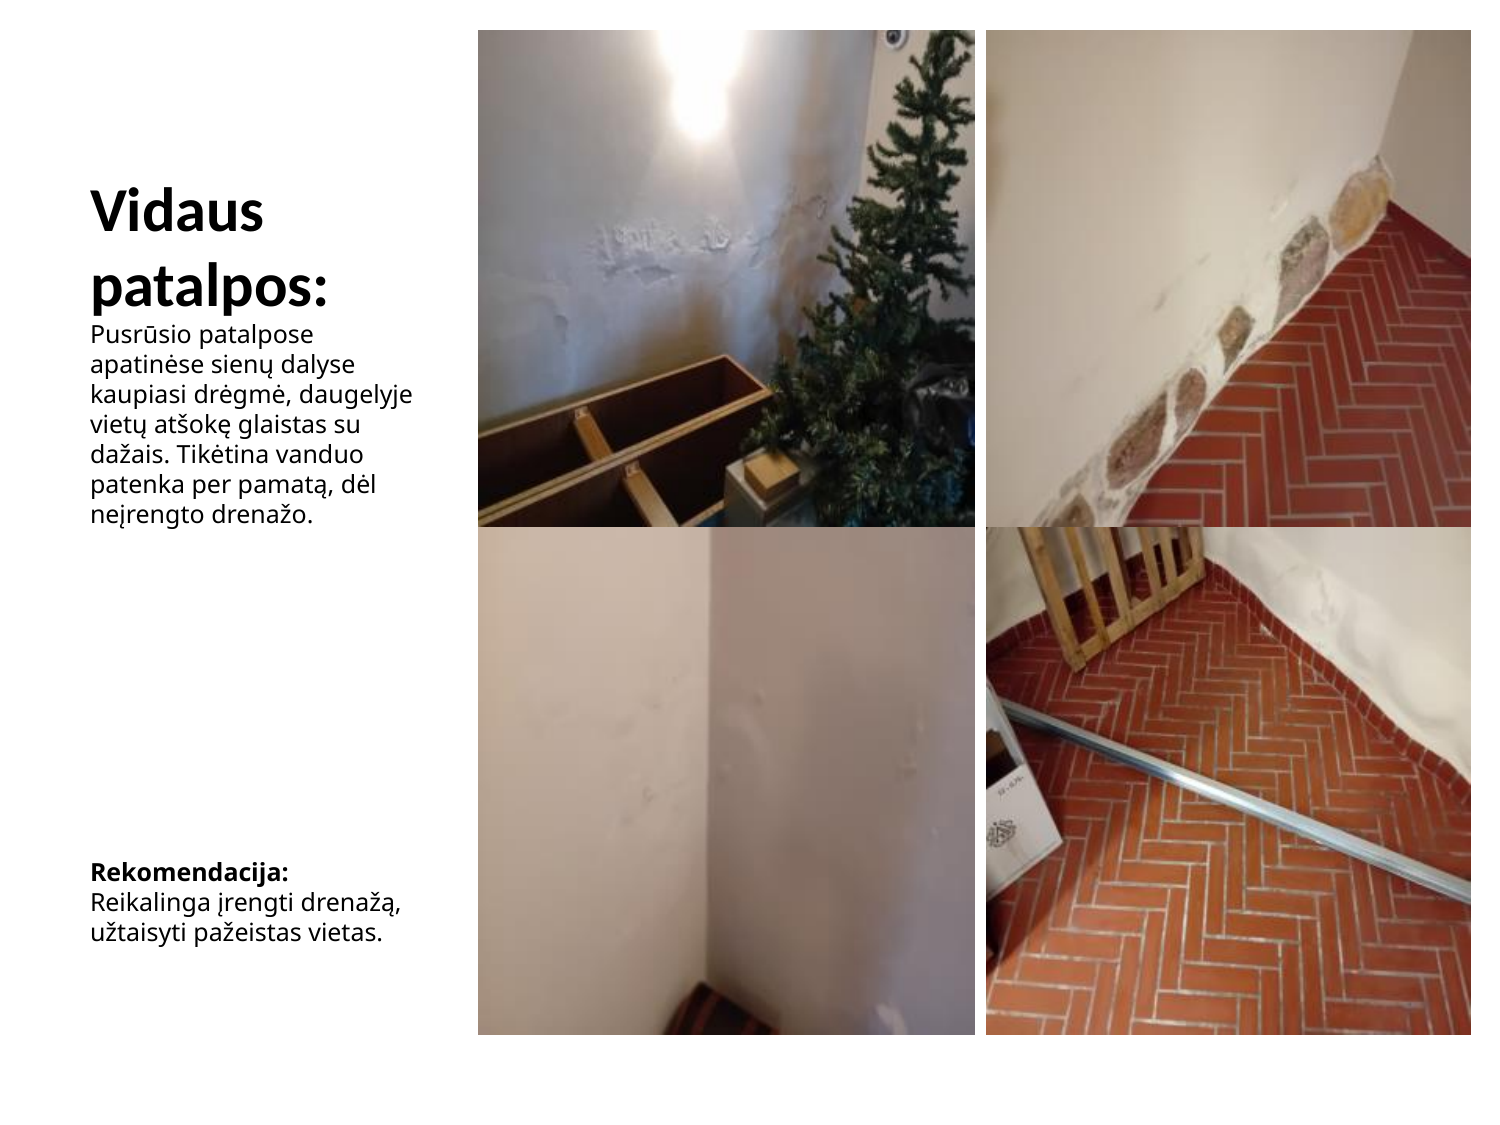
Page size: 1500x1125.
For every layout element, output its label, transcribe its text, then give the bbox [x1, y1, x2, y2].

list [985, 30, 1471, 526]
picture [985, 526, 1471, 1036]
title Vidaus patalpos: Pusrūsio patalpose apatinėse sienų dalyse kaupiasi drėgmė, daugelyje vietų atšokę glaistas su dažais. Tikėtina vanduo patenka per pamatą, dėl neįrengto drenažo. Rekomendacija: Reikalinga įrengti drenažą, užtaisyti pažeistas vietas. [75, 45, 431, 1071]
picture [478, 30, 975, 1036]
